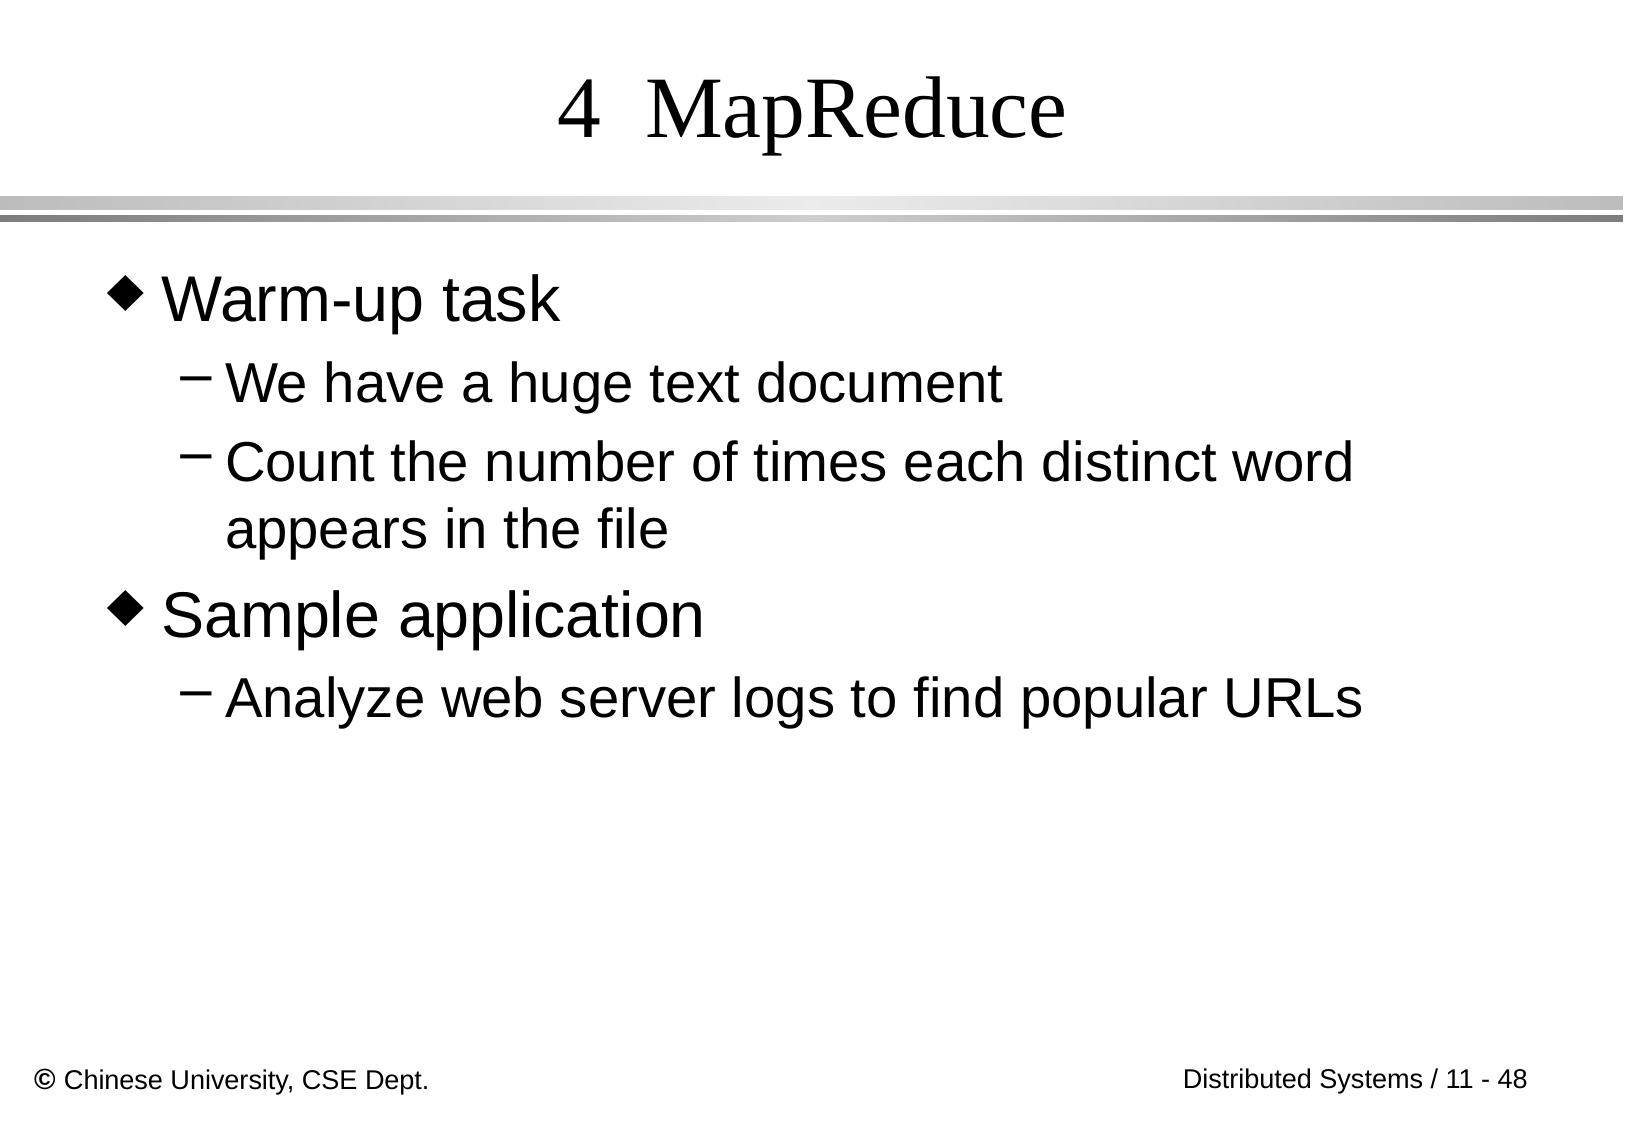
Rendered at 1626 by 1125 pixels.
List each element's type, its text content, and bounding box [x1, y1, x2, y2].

title 4 MapReduce [50, 62, 1575, 163]
list Warm-up task We have a huge text document Count the number of times each distinct word appears in the file Sample application Analyze web server logs to find popular URLs [92, 249, 1506, 1038]
